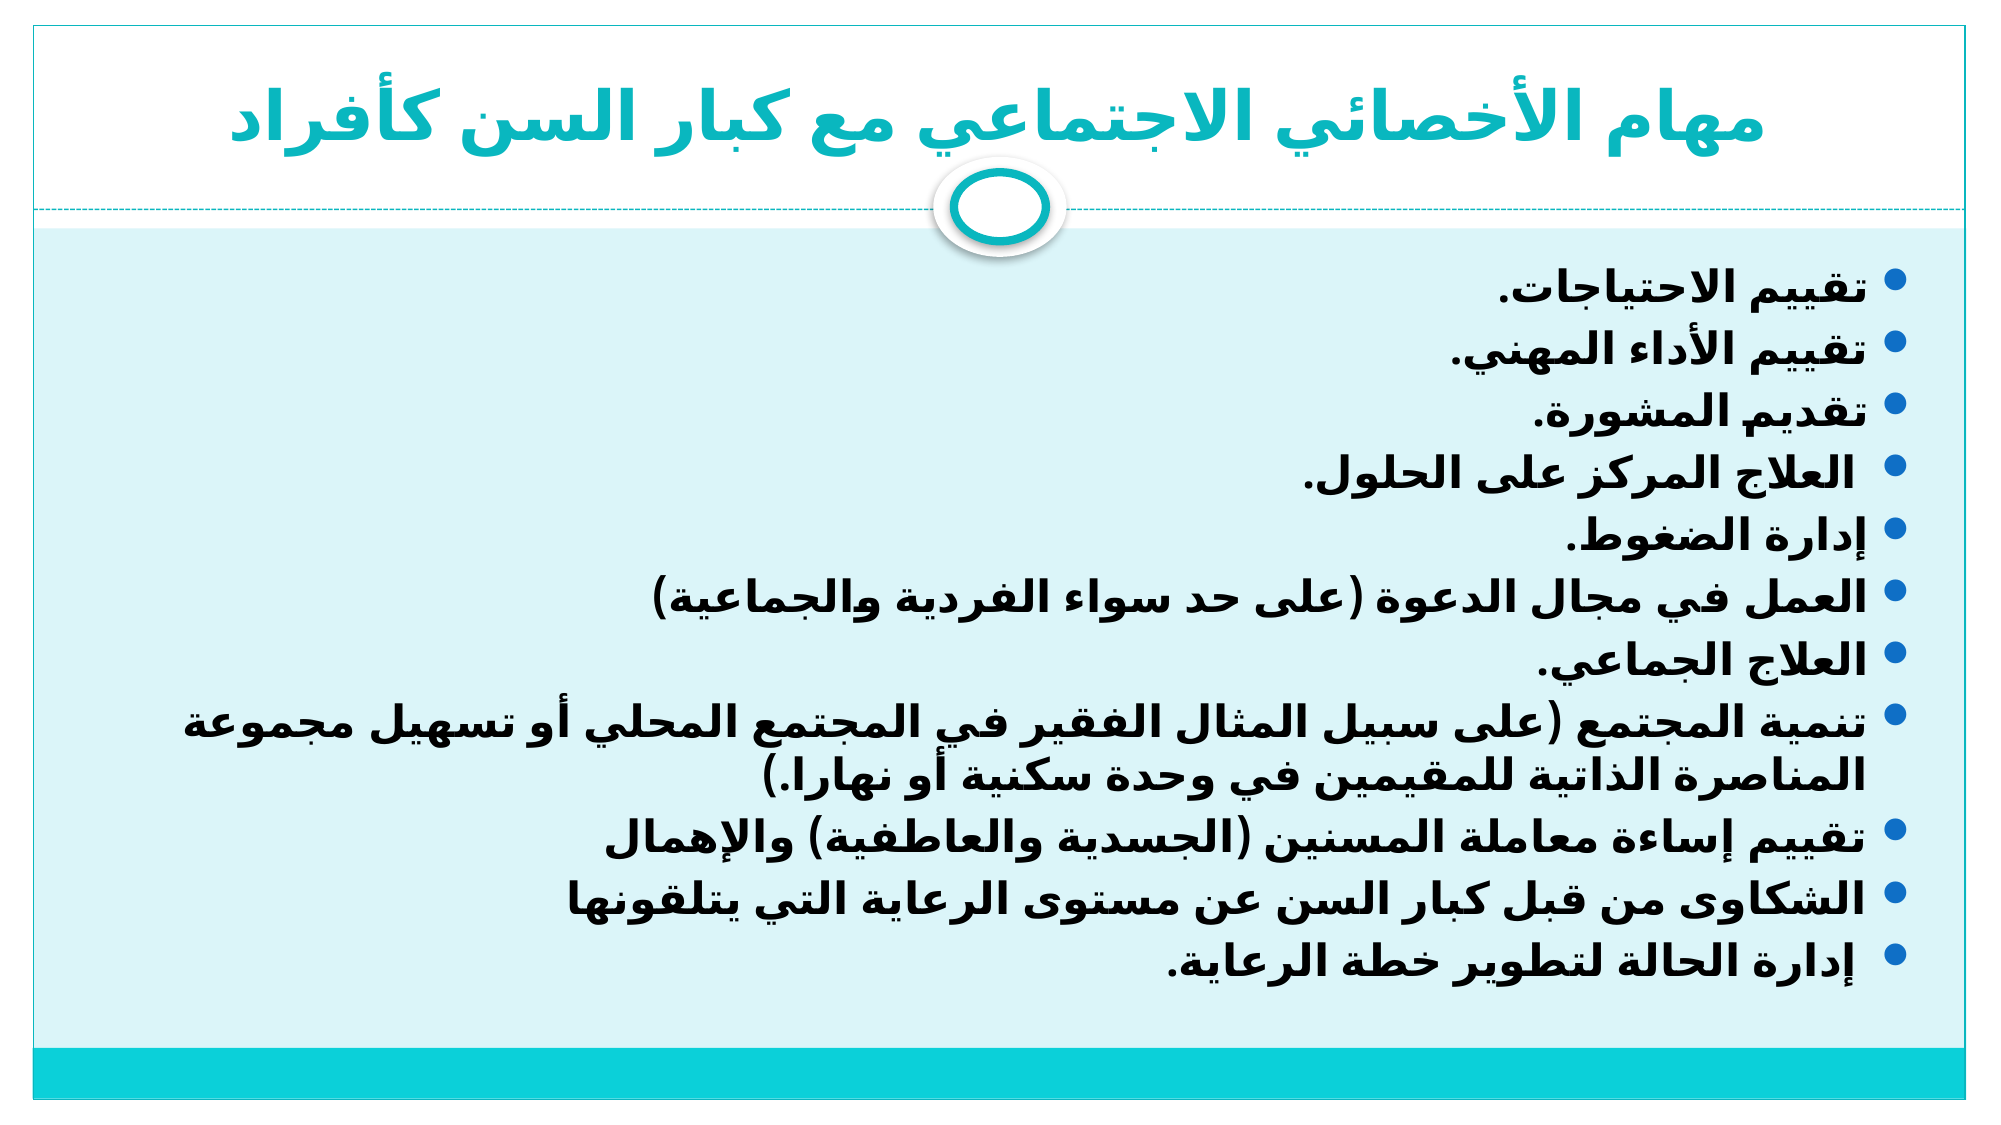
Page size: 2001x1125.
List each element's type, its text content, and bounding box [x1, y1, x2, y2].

list تقييم الاحتياجات. تقييم الأداء المهني. تقديم المشورة. العلاج المركز على الحلول. إدارة الضغوط. العمل في مجال الدعوة (على حد سواء الفردية والجماعية) العلاج الجماعي. تنمية المجتمع (على سبيل المثال الفقير في المجتمع المحلي أو تسهيل مجموعة المناصرة الذاتية للمقيمين في وحدة سكنية أو نهارا.) تقييم إساءة معاملة المسنين (الجسدية والعاطفية) والإهمال الشكاوى من قبل كبار السن عن مستوى الرعاية التي يتلقونها إدارة الحالة لتطوير خطة الرعاية. [66, 250, 1926, 1001]
title مهام الأخصائي الاجتماعي مع كبار السن كأفراد [66, 37, 1933, 162]
